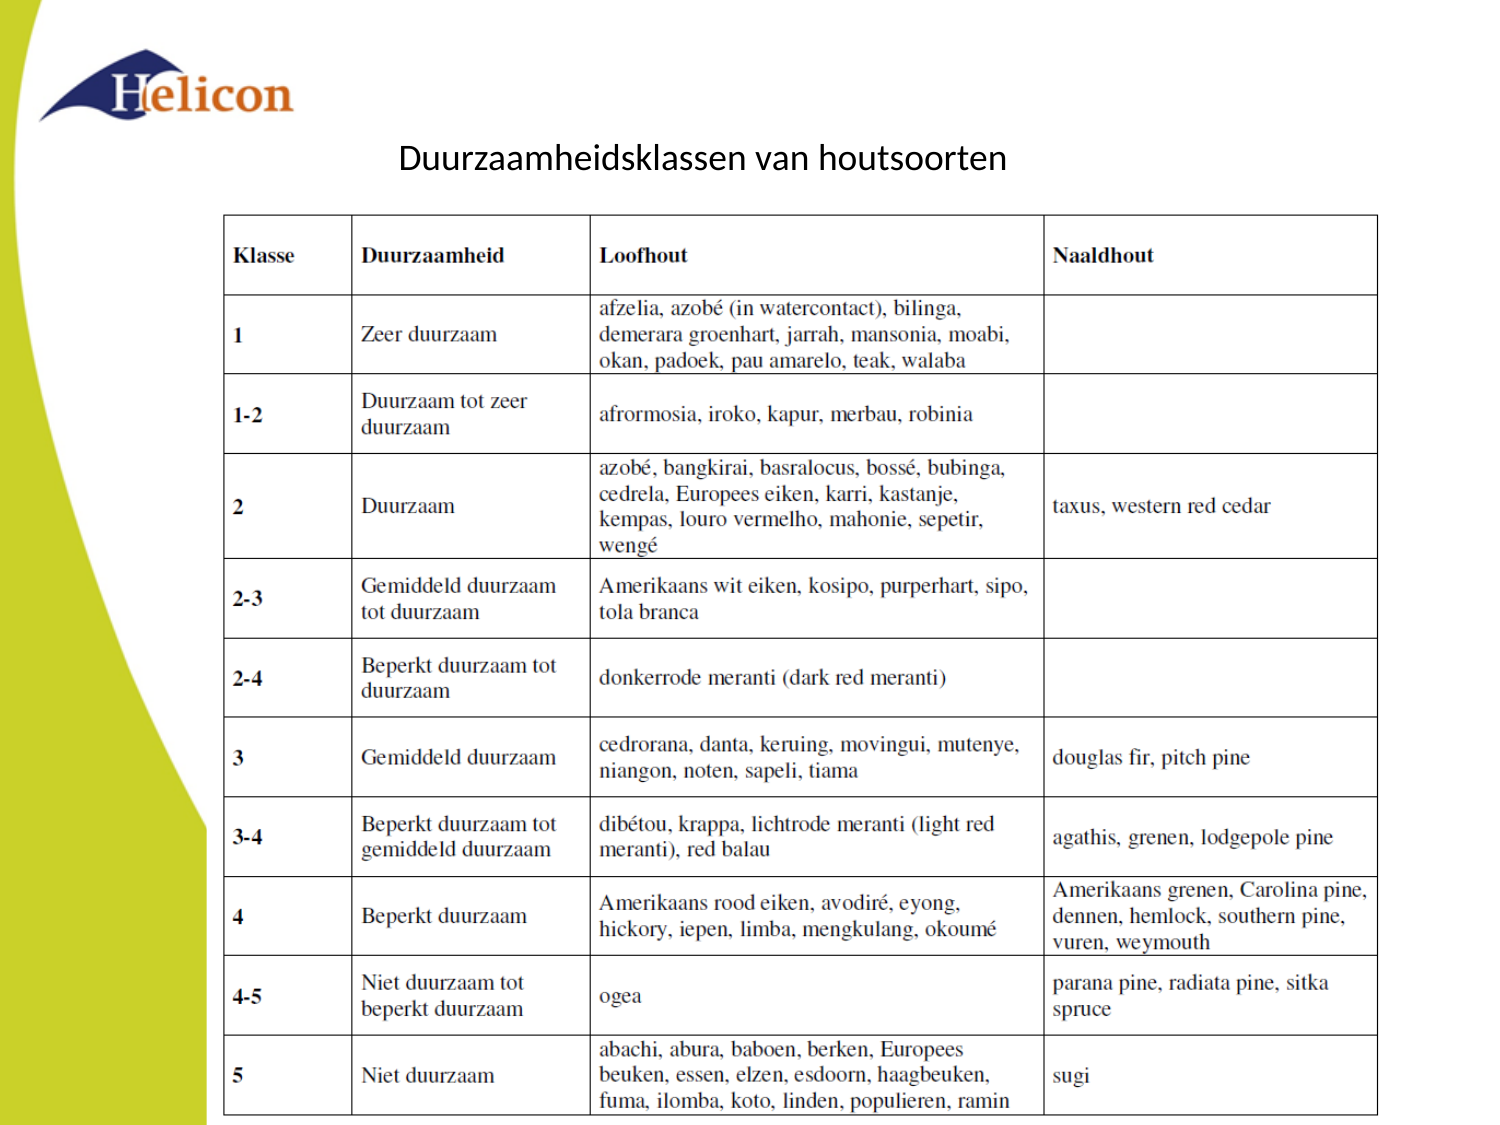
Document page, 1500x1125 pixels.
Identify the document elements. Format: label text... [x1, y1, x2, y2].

text_box Duurzaamheidsklassen van houtsoorten [383, 125, 1235, 186]
picture [0, 0, 1500, 1125]
